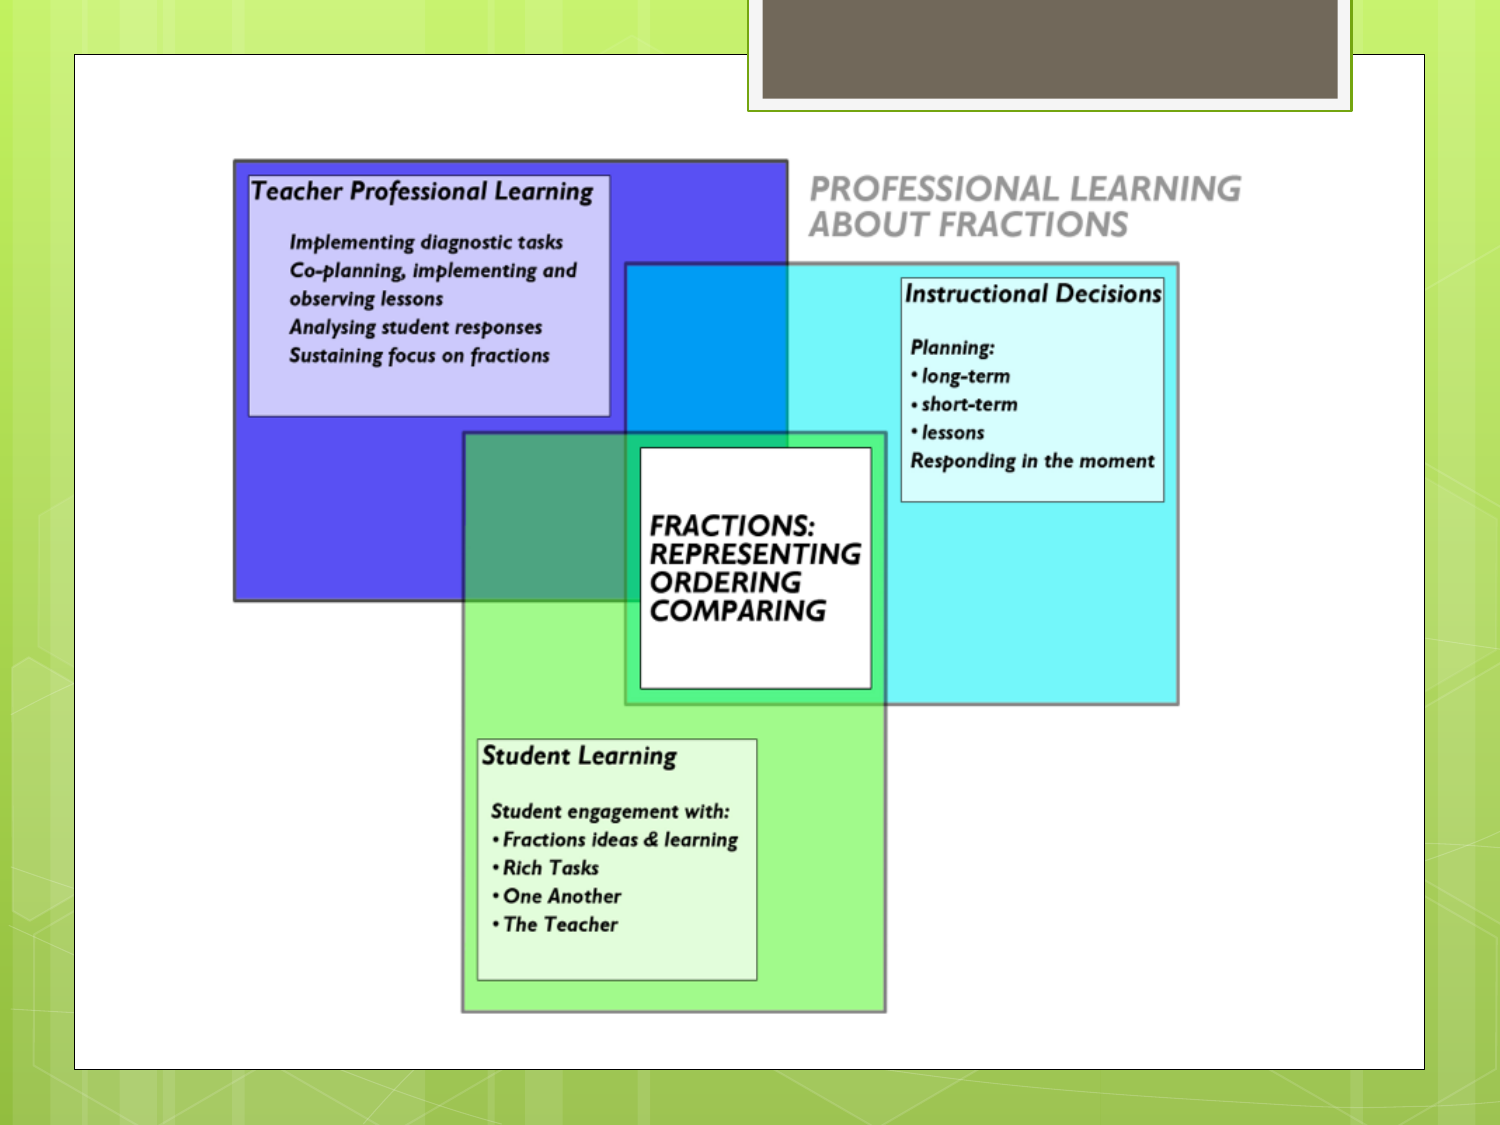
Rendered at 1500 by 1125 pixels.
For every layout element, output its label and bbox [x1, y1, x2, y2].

list [130, 147, 1500, 1125]
